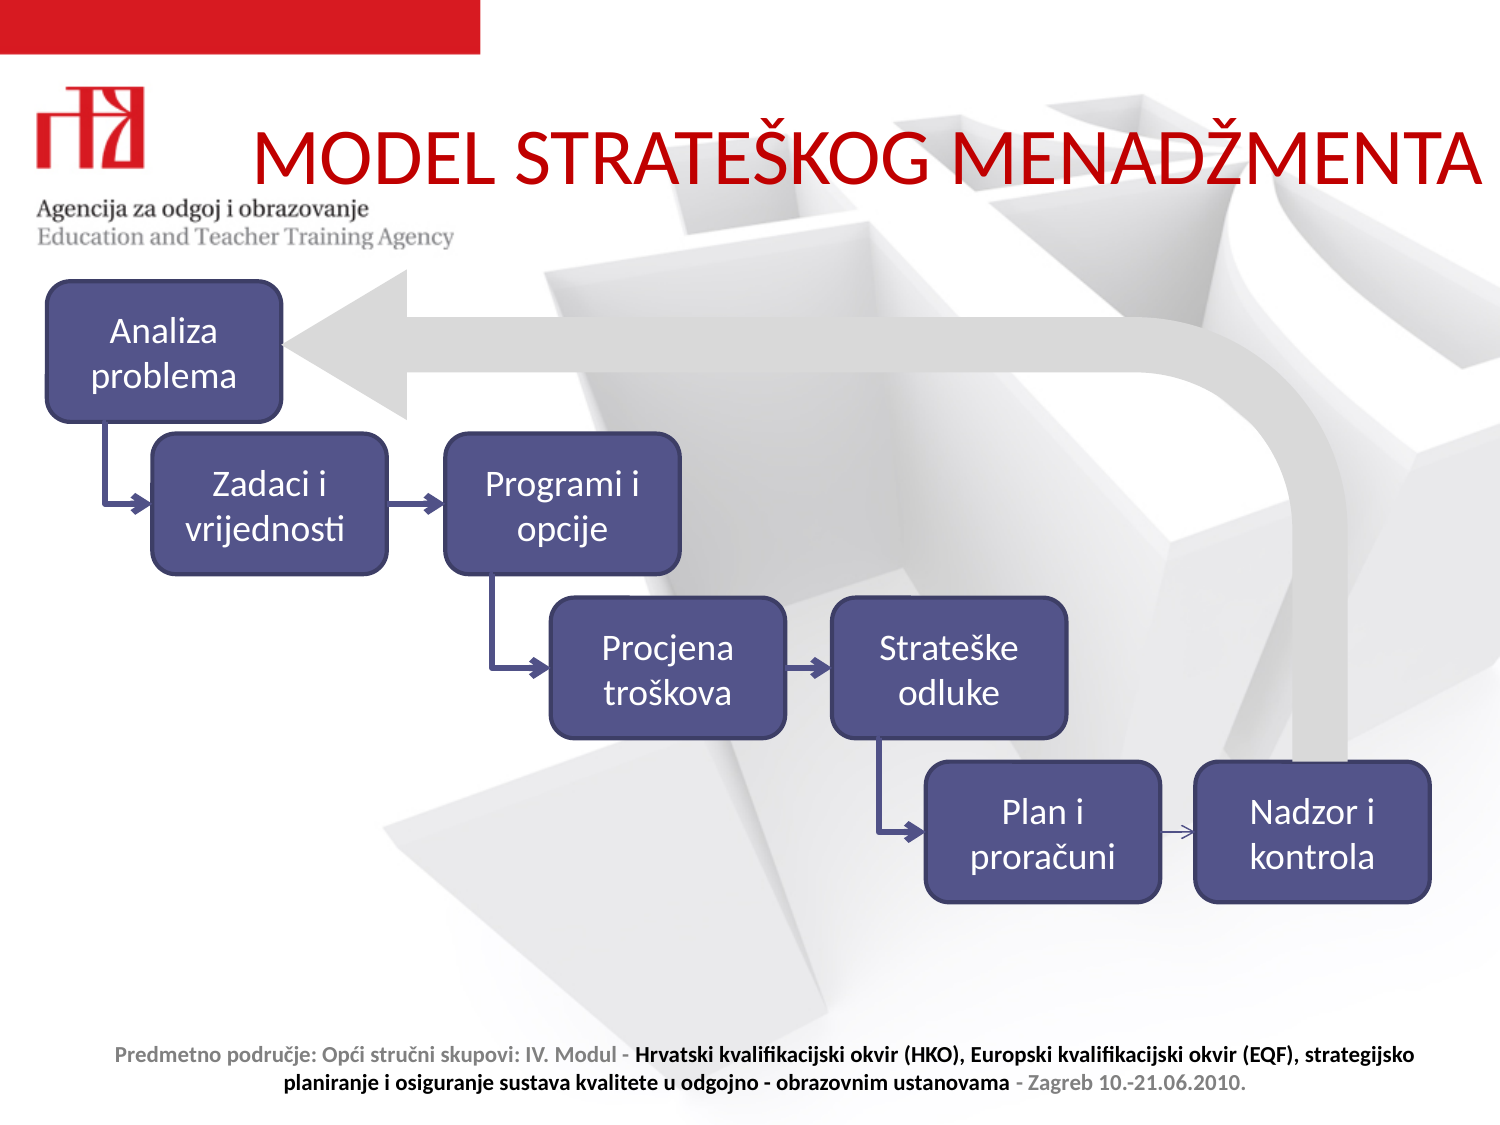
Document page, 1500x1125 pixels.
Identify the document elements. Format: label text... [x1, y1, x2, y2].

text_box [279, 267, 1350, 764]
text_box Zadaci i vrijednosti [150, 431, 389, 577]
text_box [87, 439, 171, 487]
text_box Strateške odluke [829, 595, 1069, 741]
text_box Programi i opcije [443, 431, 682, 577]
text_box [474, 591, 569, 651]
title MODEL STRATEŠKOG MENADŽMENTA [150, 58, 1500, 247]
picture [0, 0, 1500, 1125]
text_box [855, 761, 950, 809]
text_box Plan i proračuni [923, 759, 1163, 905]
text_box Nadzor i kontrola [1193, 759, 1432, 905]
text_box Analiza problema [44, 279, 284, 424]
text_box Procjena troškova [548, 595, 788, 741]
